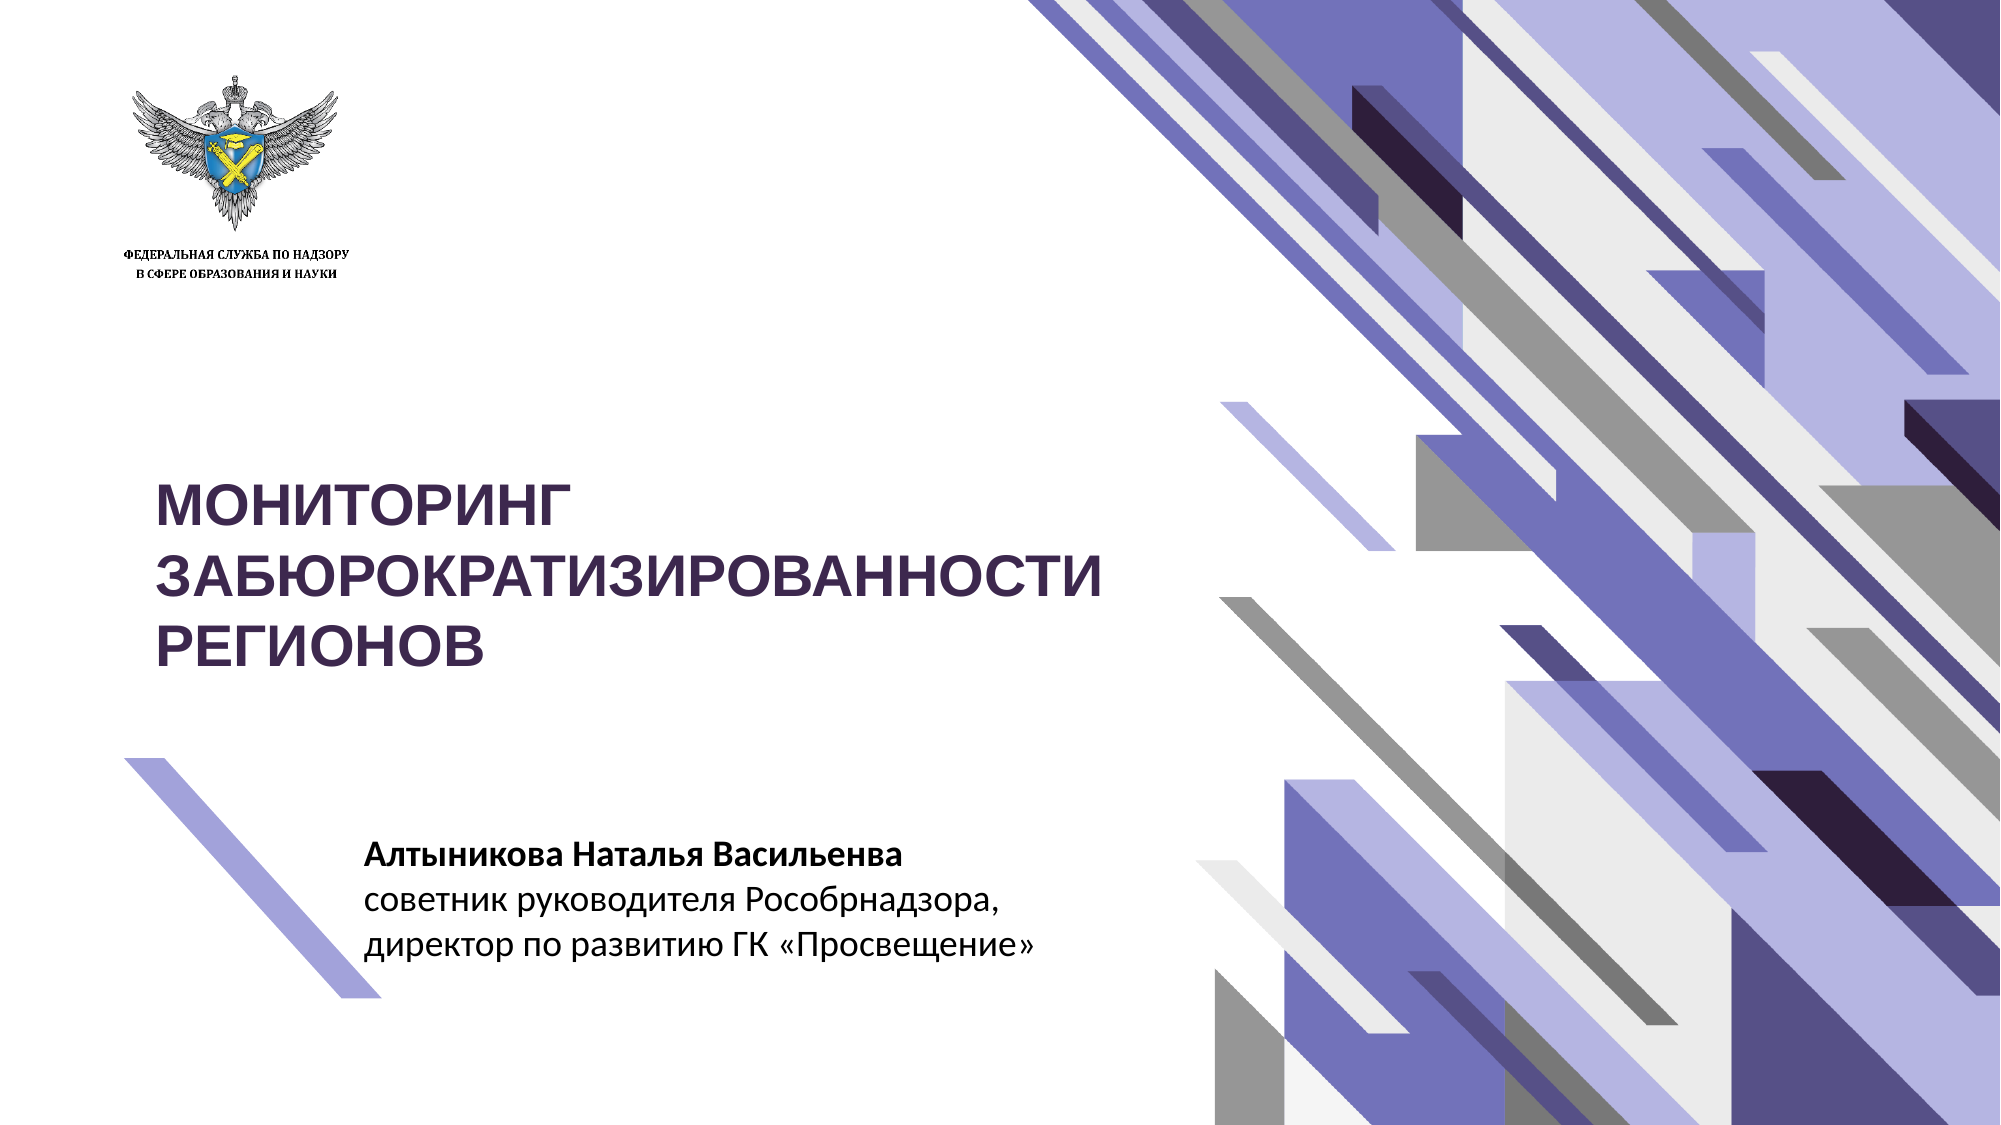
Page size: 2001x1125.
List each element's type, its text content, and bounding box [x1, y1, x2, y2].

picture [124, 73, 349, 278]
text_box [121, 757, 385, 1000]
text_box МОНИТОРИНГ ЗАБЮРОКРАТИЗИРОВАННОСТИ РЕГИОНОВ [154, 458, 1122, 687]
text_box Алтыникова Наталья Васильенва советник руководителя Рособрнадзора, директор по развитию ГК «Просвещение» [348, 821, 1325, 972]
picture [996, 0, 2000, 1125]
